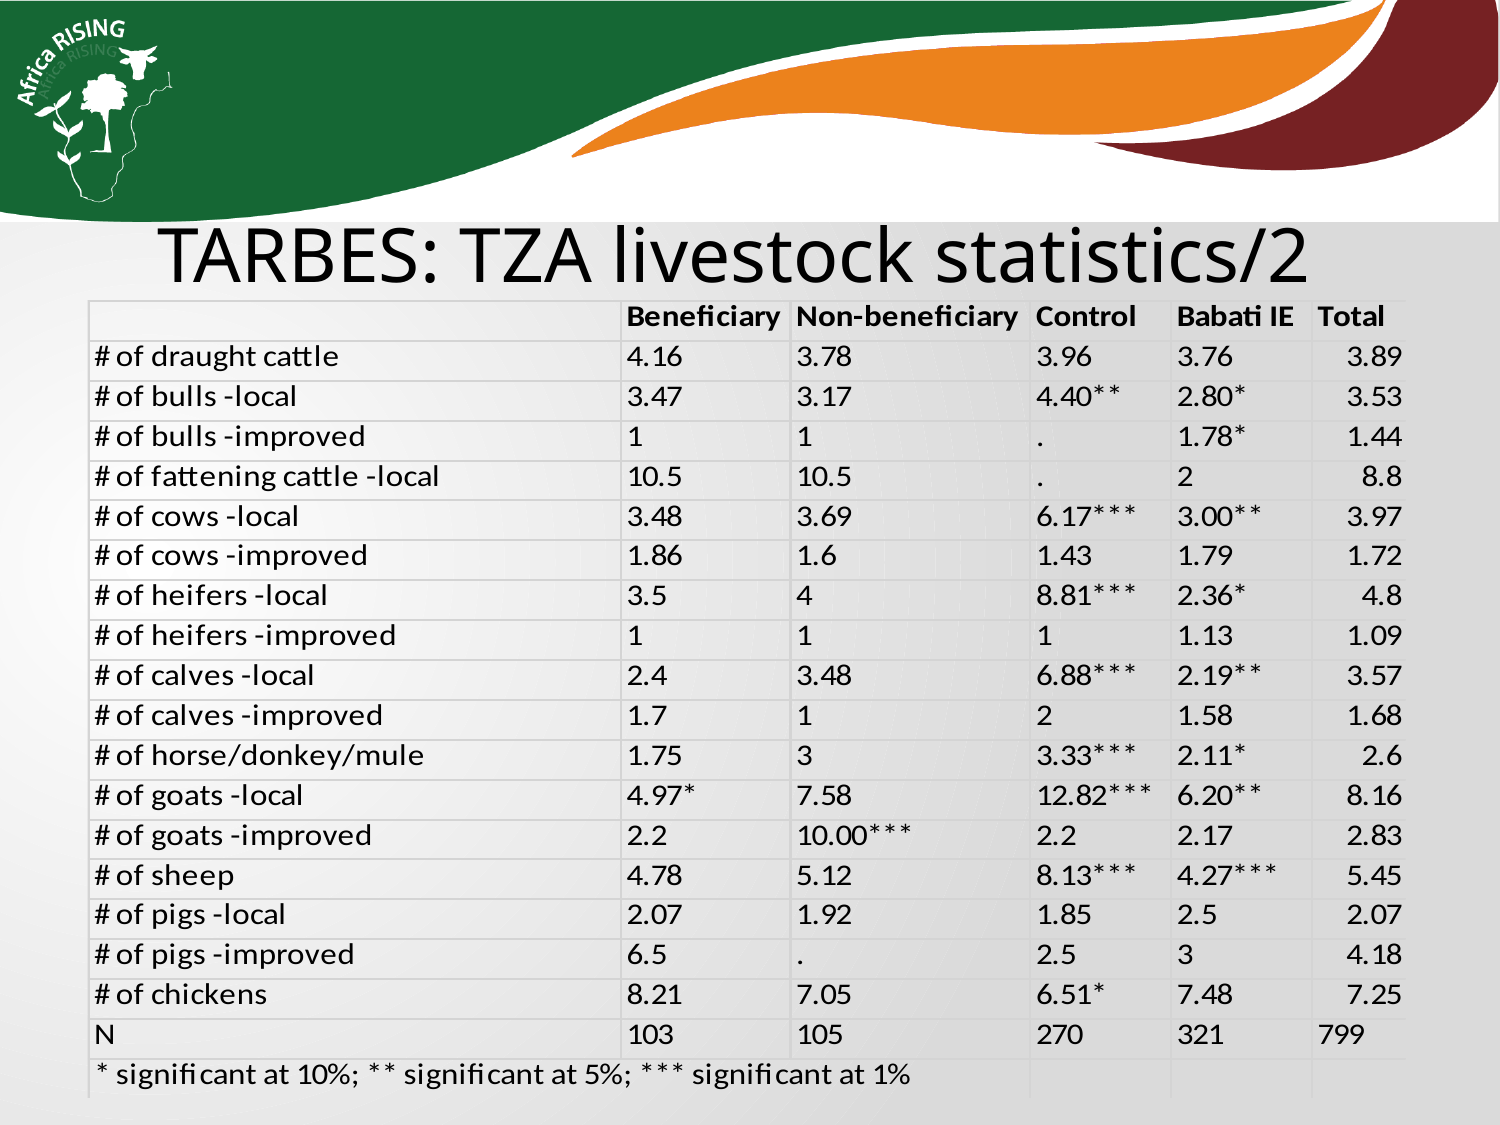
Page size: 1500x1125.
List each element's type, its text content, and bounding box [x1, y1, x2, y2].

picture [0, 0, 1499, 222]
text_box TARBES: TZA livestock statistics/2 [87, 199, 1363, 296]
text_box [86, 299, 1409, 1101]
